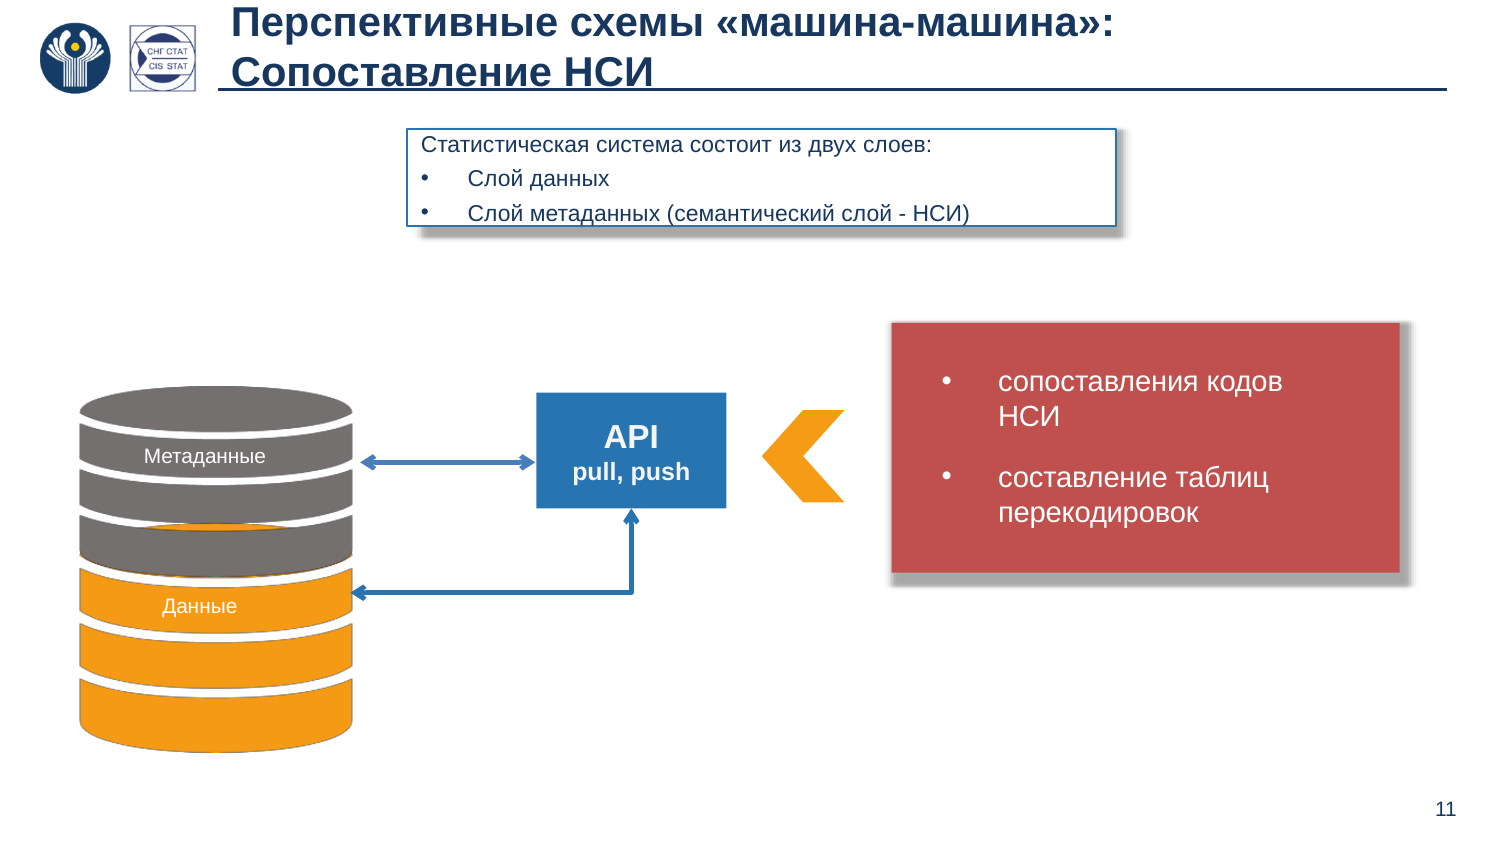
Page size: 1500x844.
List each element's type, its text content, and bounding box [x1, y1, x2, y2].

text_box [406, 122, 1140, 245]
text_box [53, 386, 727, 753]
title Перспективные схемы «машина-машина»: Cопоставление НСИ [215, 0, 1447, 90]
picture [0, 0, 296, 190]
text_box [761, 410, 845, 503]
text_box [879, 315, 1424, 593]
